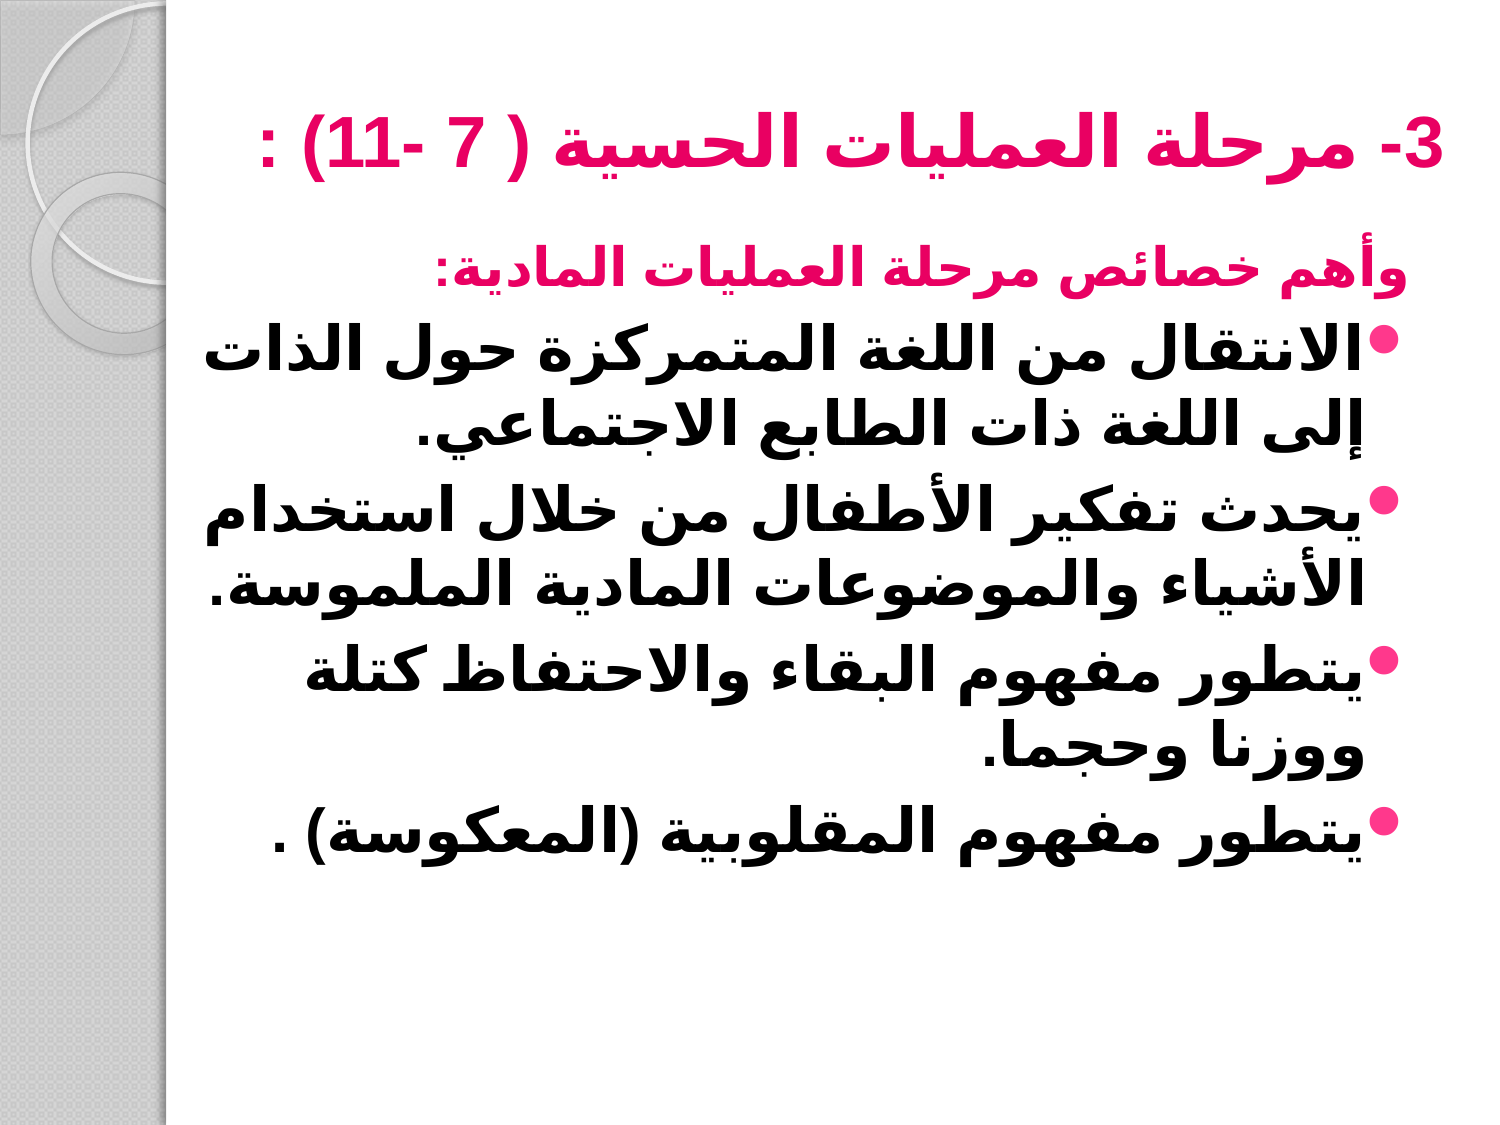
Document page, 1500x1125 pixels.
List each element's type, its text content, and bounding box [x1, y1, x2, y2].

list وأهم خصائص مرحلة العمليات المادية: الانتقال من اللغة المتمركزة حول الذات إلى اللغة ذات الطابع الاجتماعي. يحدث تفكير الأطفال من خلال استخدام الأشياء والموضوعات المادية الملموسة. يتطور مفهوم البقاء والاحتفاظ كتلة ووزنا وحجما. يتطور مفهوم المقلوبية (المعكوسة) . [162, 224, 1439, 950]
title 3- مرحلة العمليات الحسية ( 7 -11) : [235, 45, 1466, 233]
